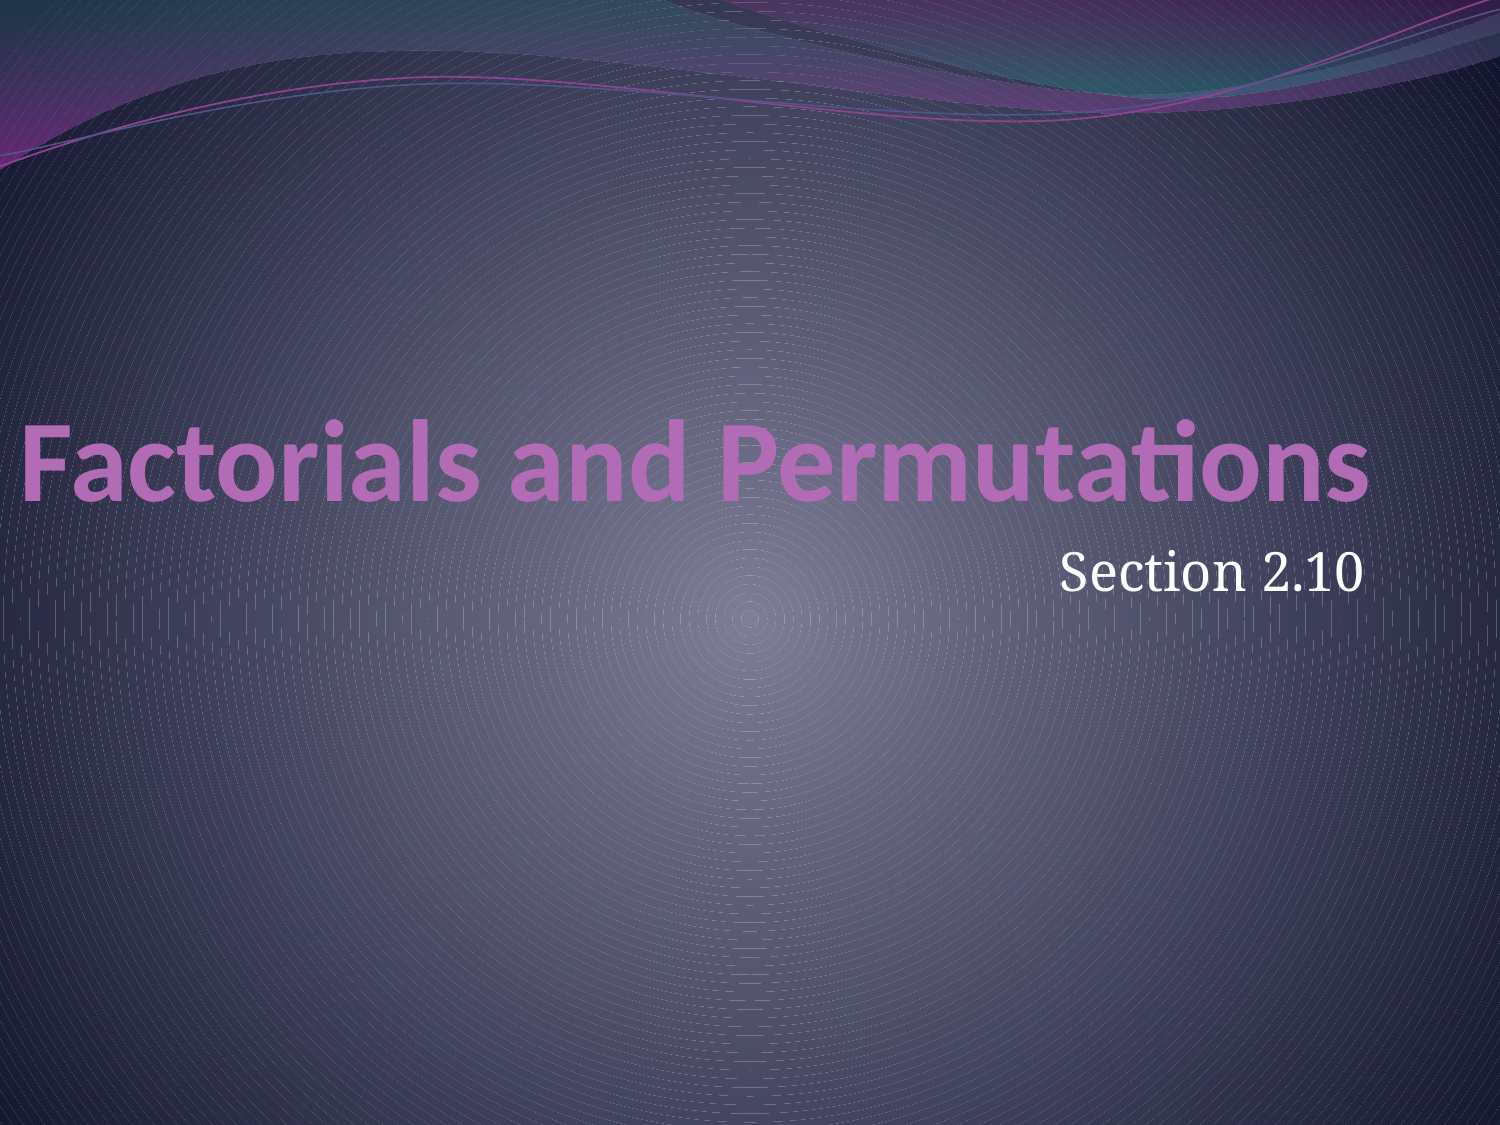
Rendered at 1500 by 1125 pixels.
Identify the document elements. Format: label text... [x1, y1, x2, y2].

subtitle Section 2.10 [87, 529, 1376, 818]
title Factorials and Permutations [0, 224, 1376, 525]
